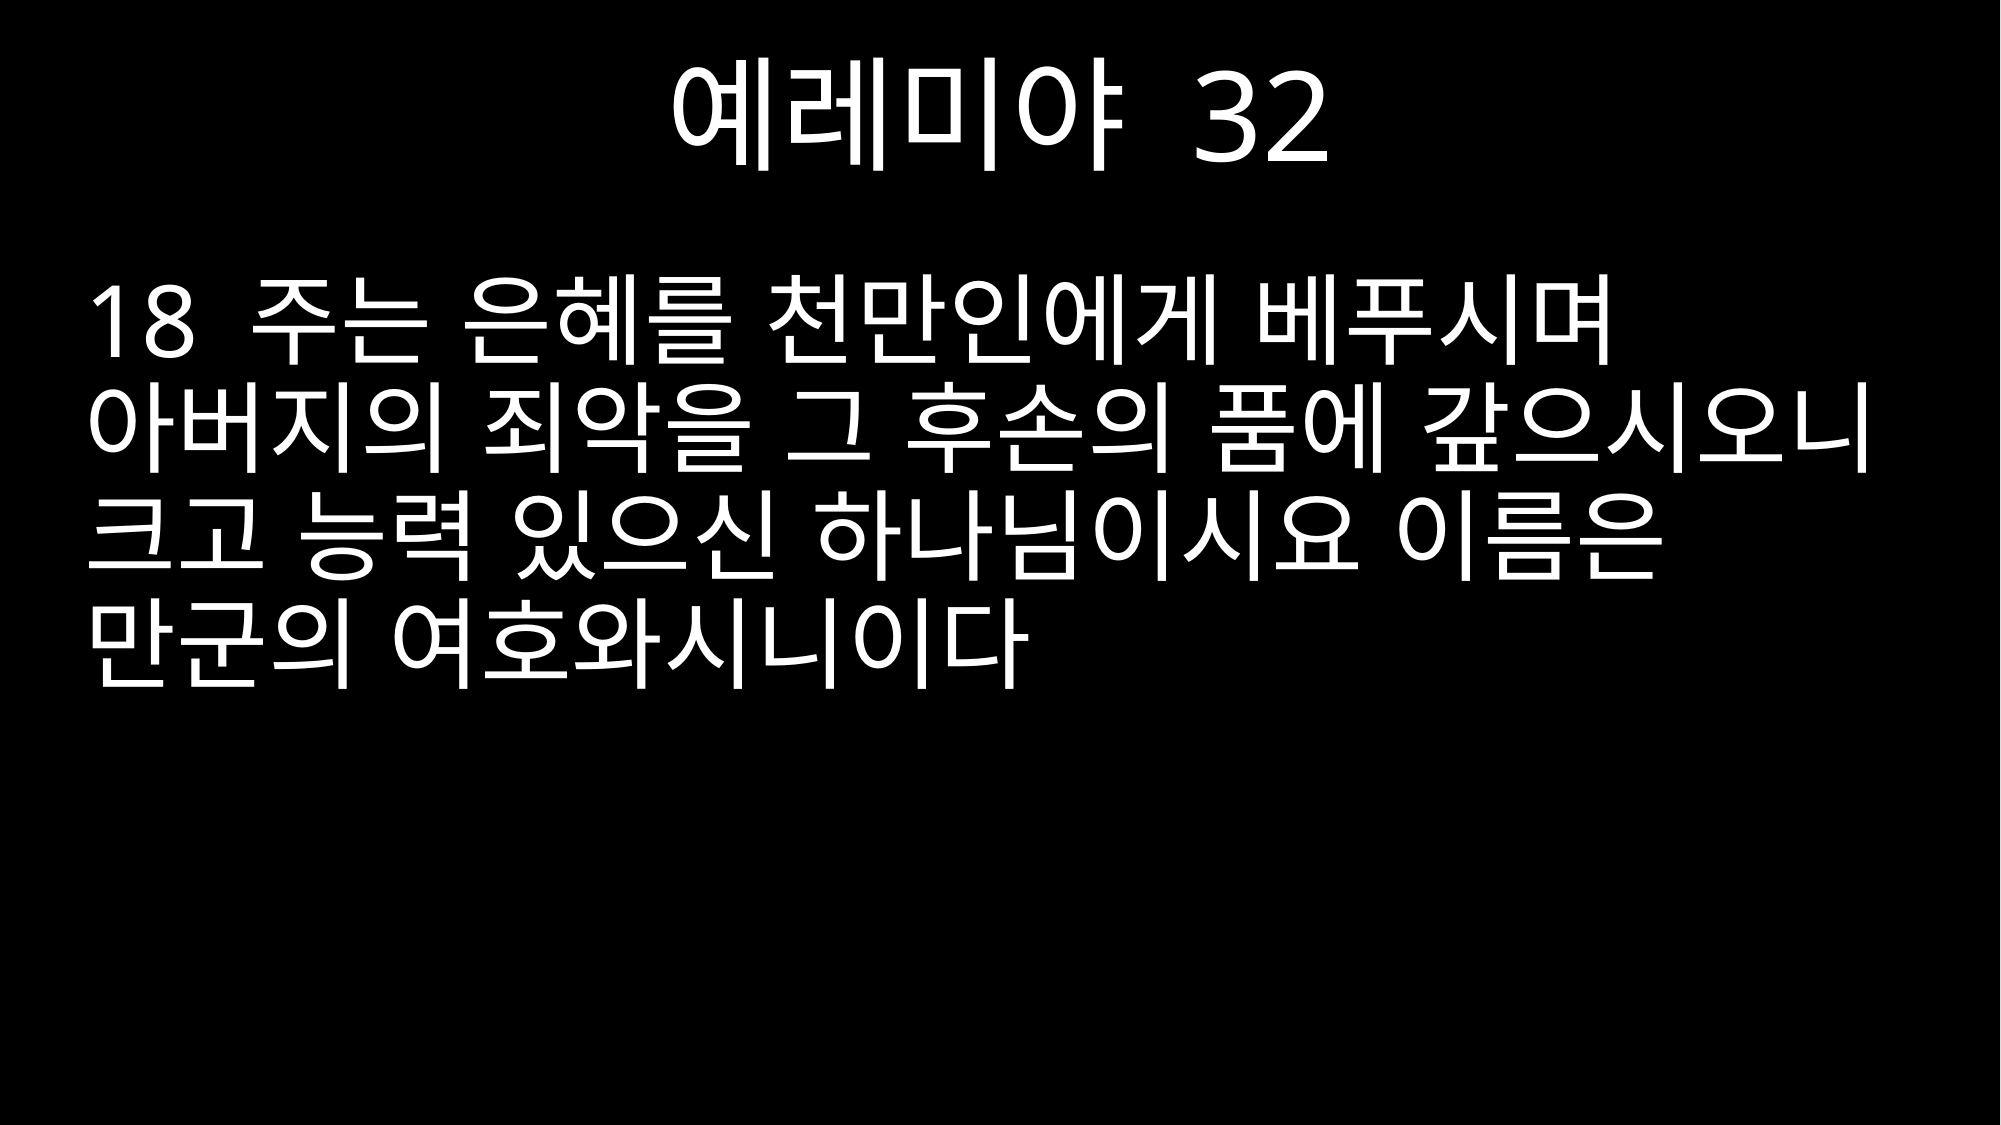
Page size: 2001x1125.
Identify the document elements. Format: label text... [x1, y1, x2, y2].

list 18 주는 은혜를 천만인에게 베푸시며 아버지의 죄악을 그 후손의 품에 갚으시오니 크고 능력 있으신 하나님이시요 이름은 만군의 여호와시니이다 [69, 263, 1953, 423]
picture [0, 0, 2001, 1125]
footer 예레미야 32 [0, 32, 2000, 192]
